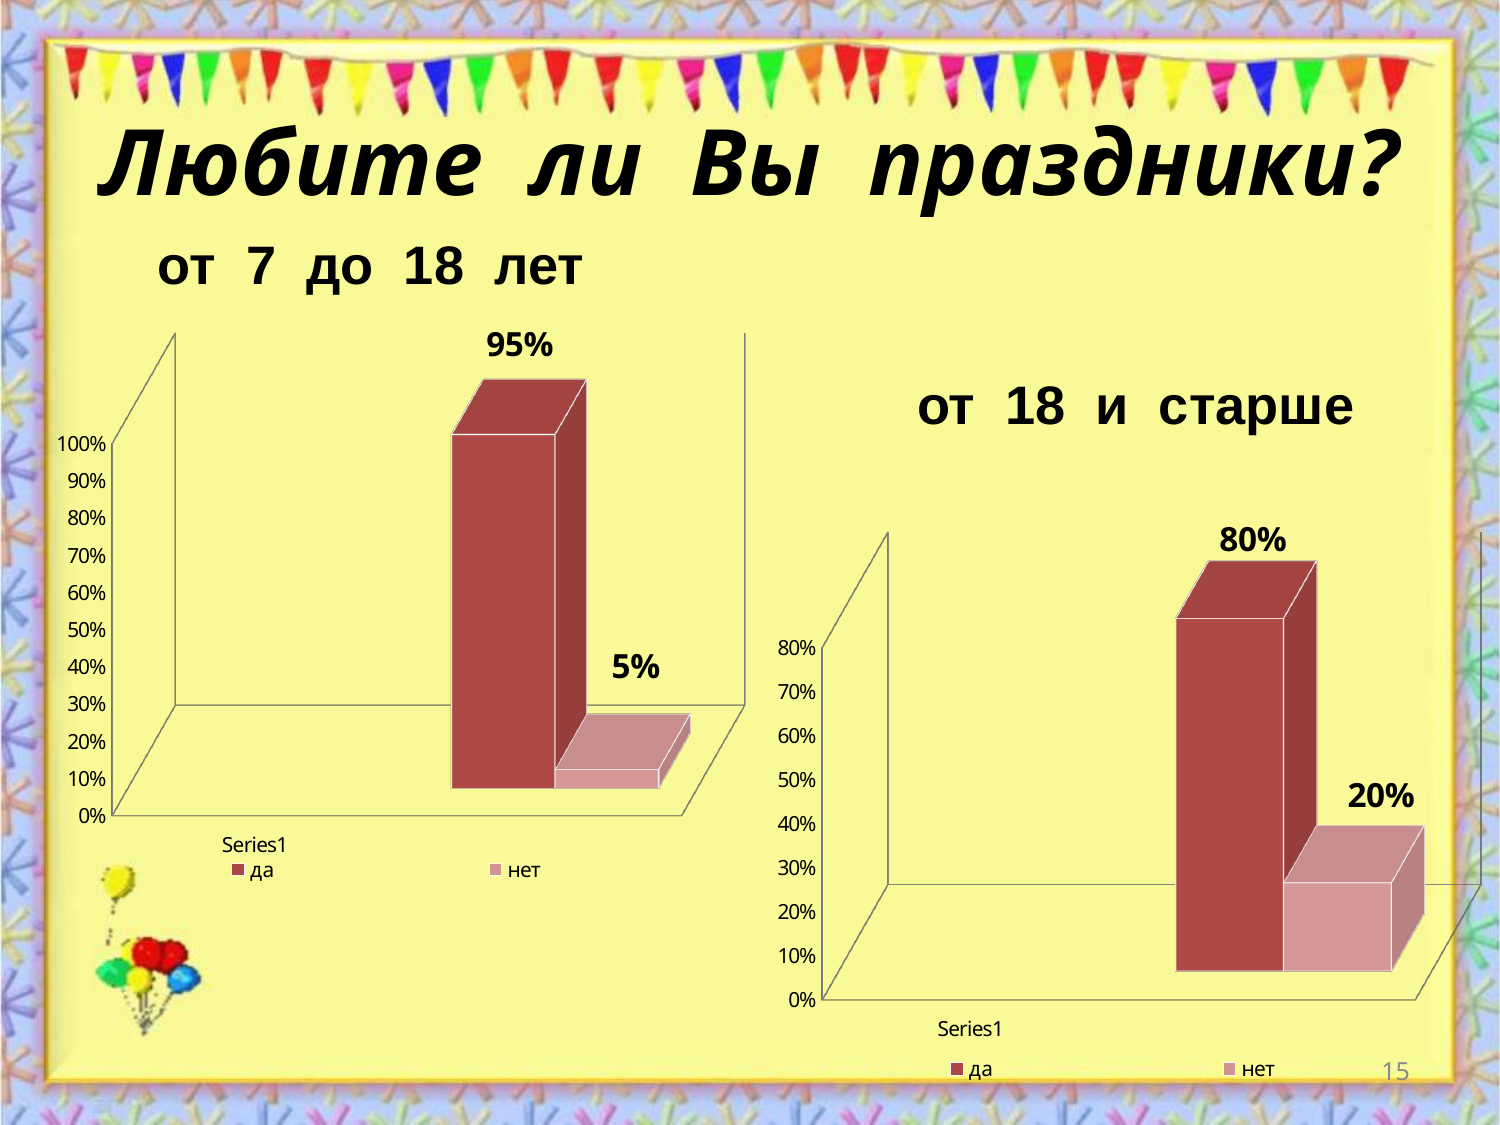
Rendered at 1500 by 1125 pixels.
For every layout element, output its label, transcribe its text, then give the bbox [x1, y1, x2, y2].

chart [23, 304, 1500, 1125]
text_box от 7 до 18 лет [143, 222, 600, 303]
title Любите ли Вы праздники? [58, 70, 1442, 247]
text_box от 18 и старше [902, 363, 1372, 443]
picture [0, 1, 1500, 1125]
